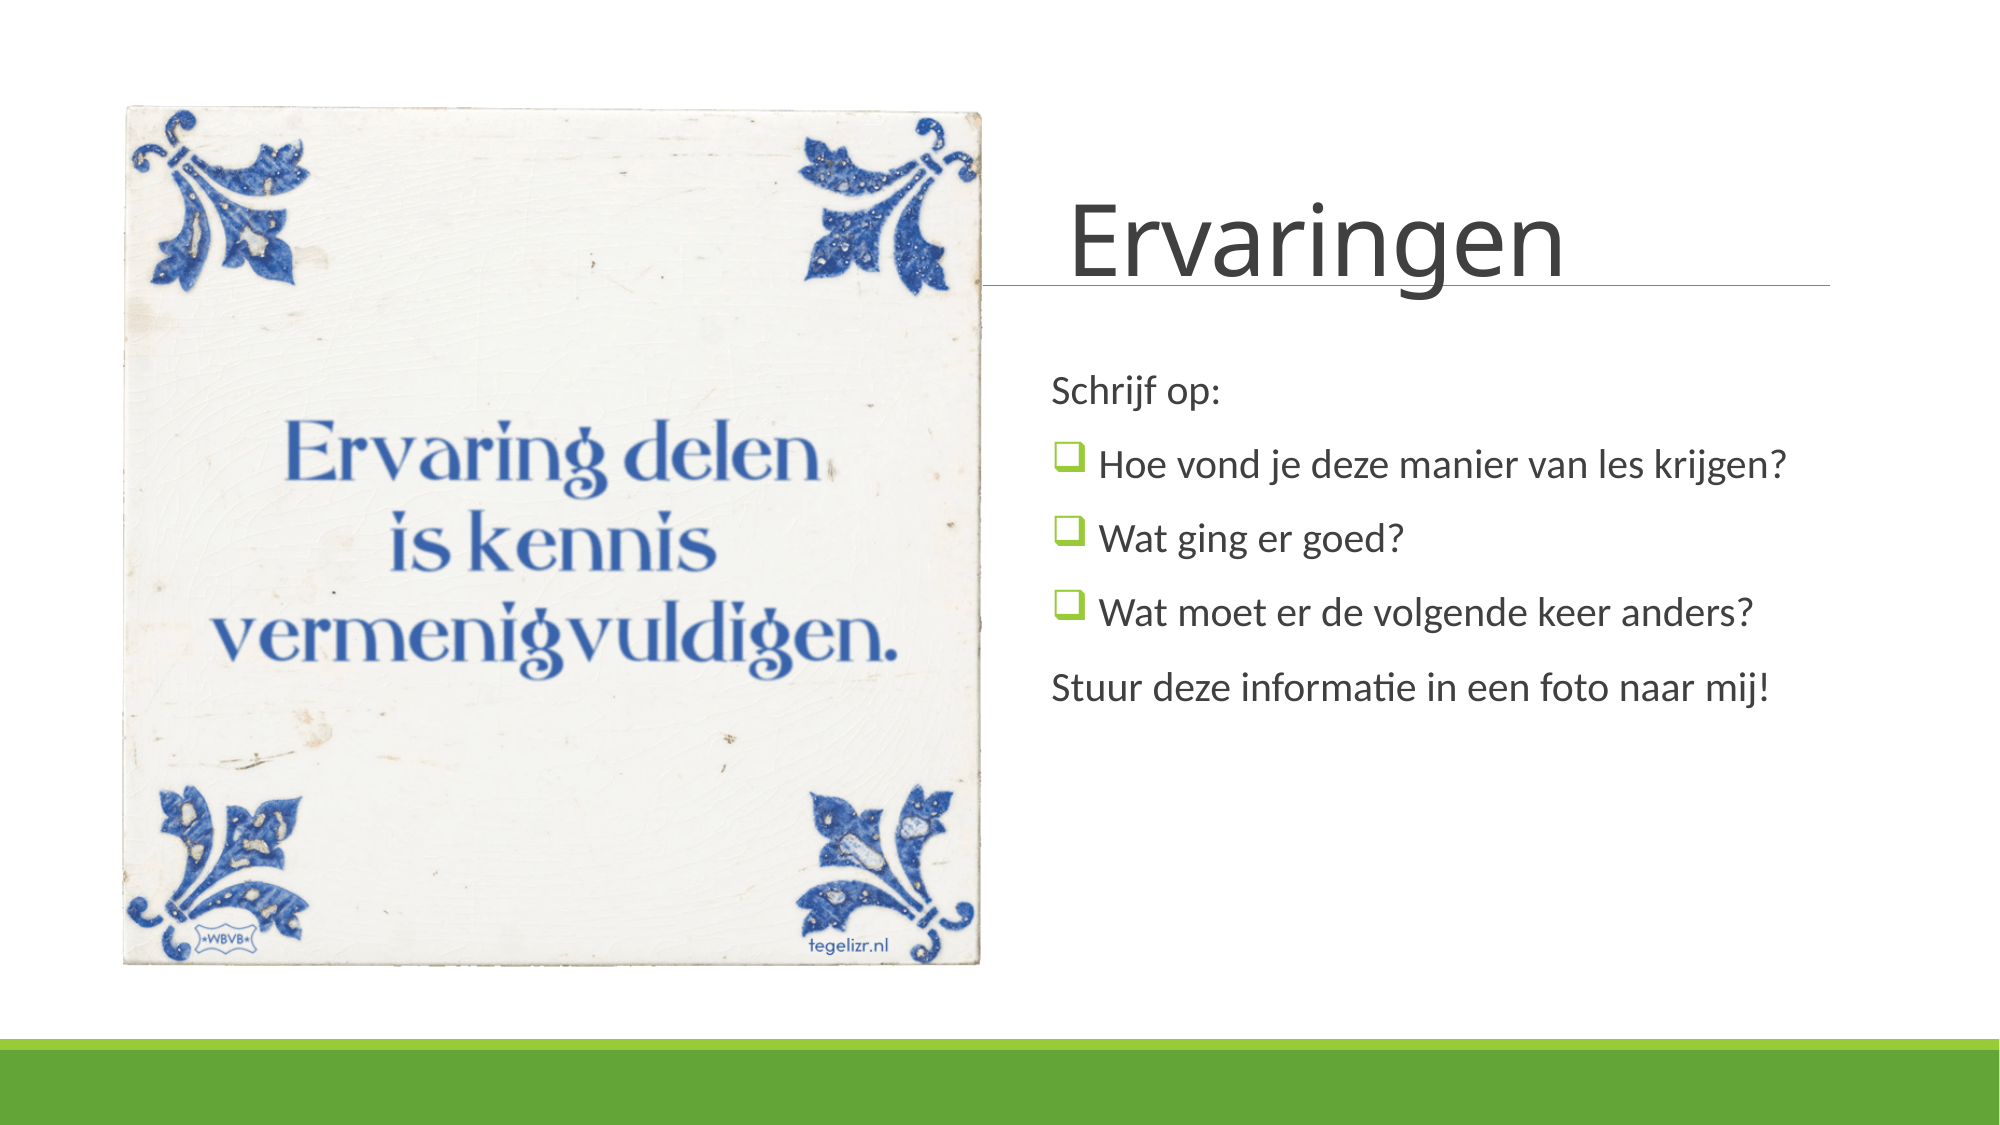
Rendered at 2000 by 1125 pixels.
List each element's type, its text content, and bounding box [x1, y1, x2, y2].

list Schrijf op: Hoe vond je deze manier van les krijgen? Wat ging er goed? Wat moet er de volgende keer anders? Stuur deze informatie in een foto naar mij! [1051, 360, 1893, 963]
picture [121, 105, 984, 968]
title Ervaringen [1051, 66, 1893, 305]
